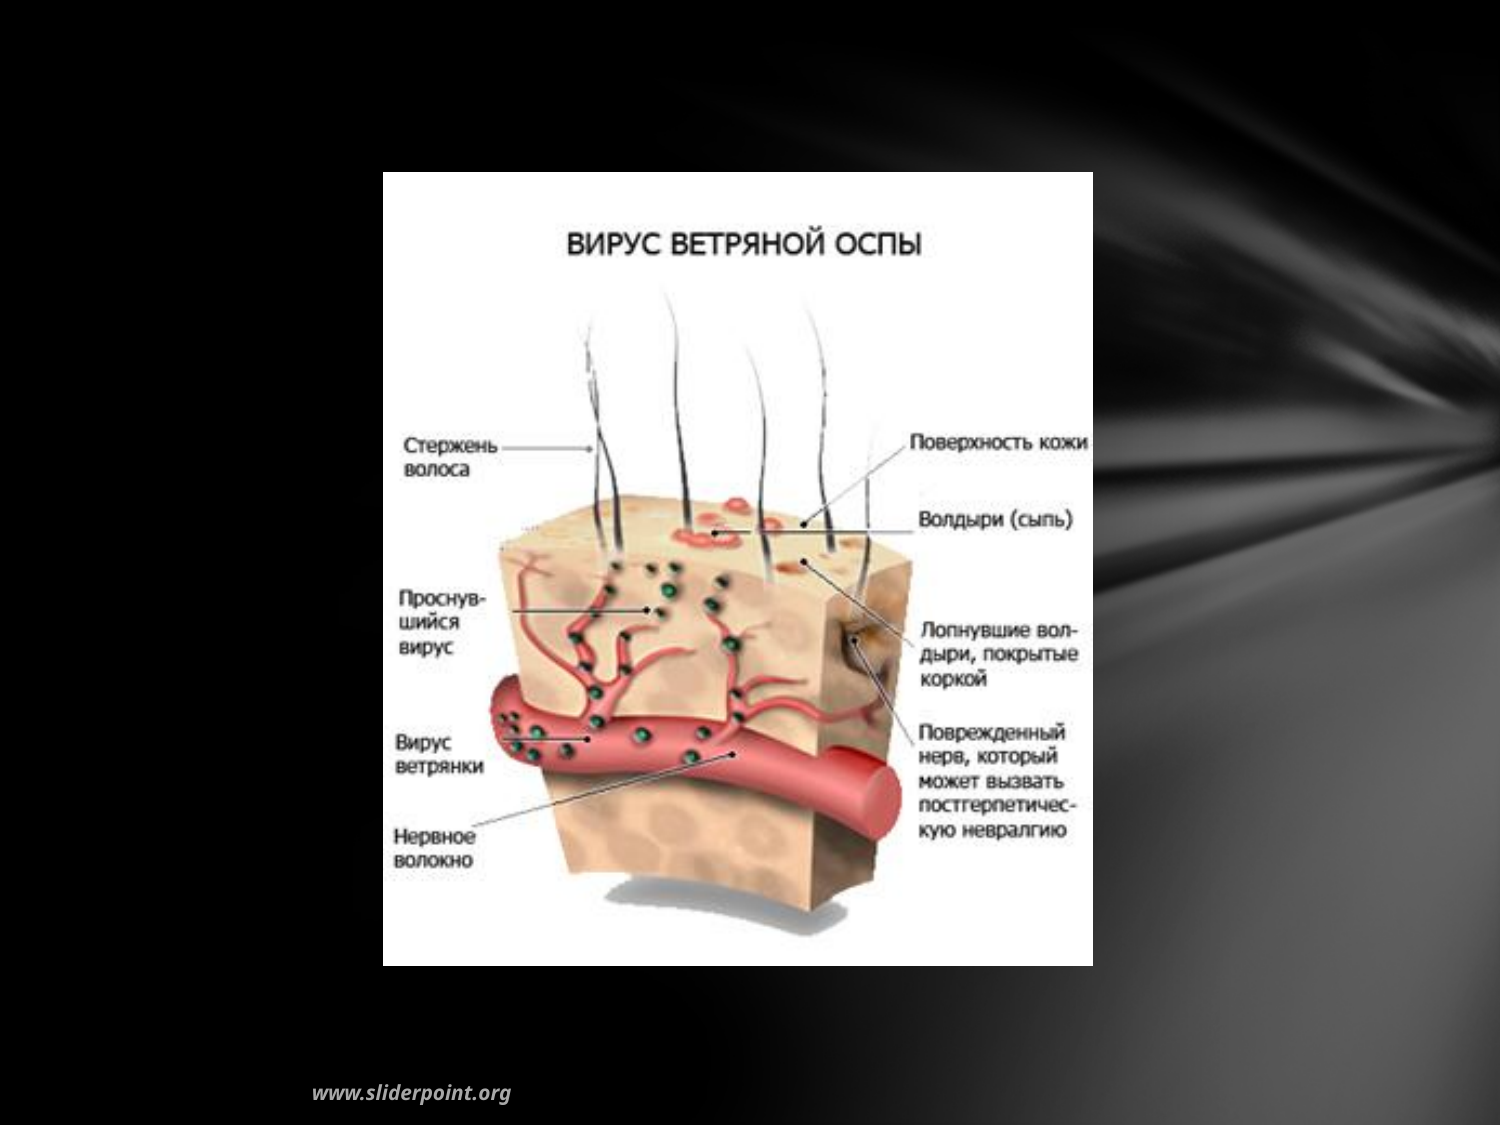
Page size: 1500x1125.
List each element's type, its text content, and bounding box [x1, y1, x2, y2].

footer www.sliderpoint.org [296, 1073, 968, 1115]
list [383, 172, 1093, 966]
